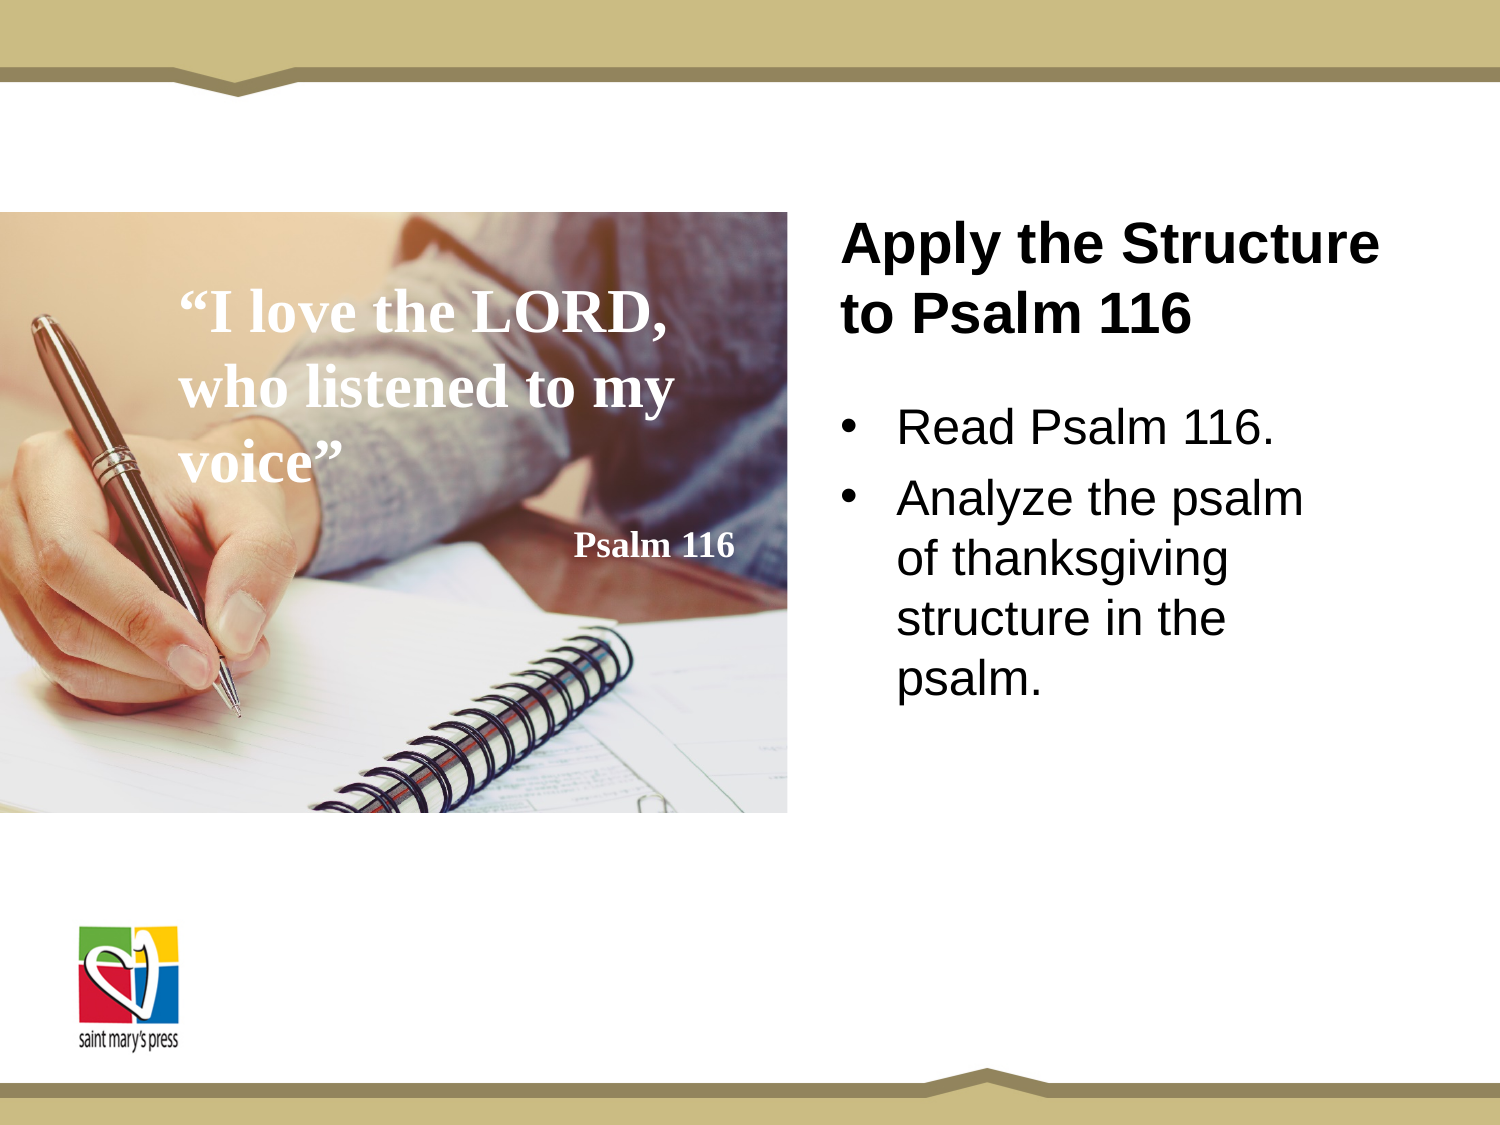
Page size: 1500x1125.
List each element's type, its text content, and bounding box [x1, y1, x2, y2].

list Read Psalm 116. Analyze the psalm of thanksgiving structure in the psalm. [825, 387, 1374, 800]
title Apply the Structure to Psalm 116 [825, 187, 1475, 363]
picture [0, 0, 1500, 1125]
